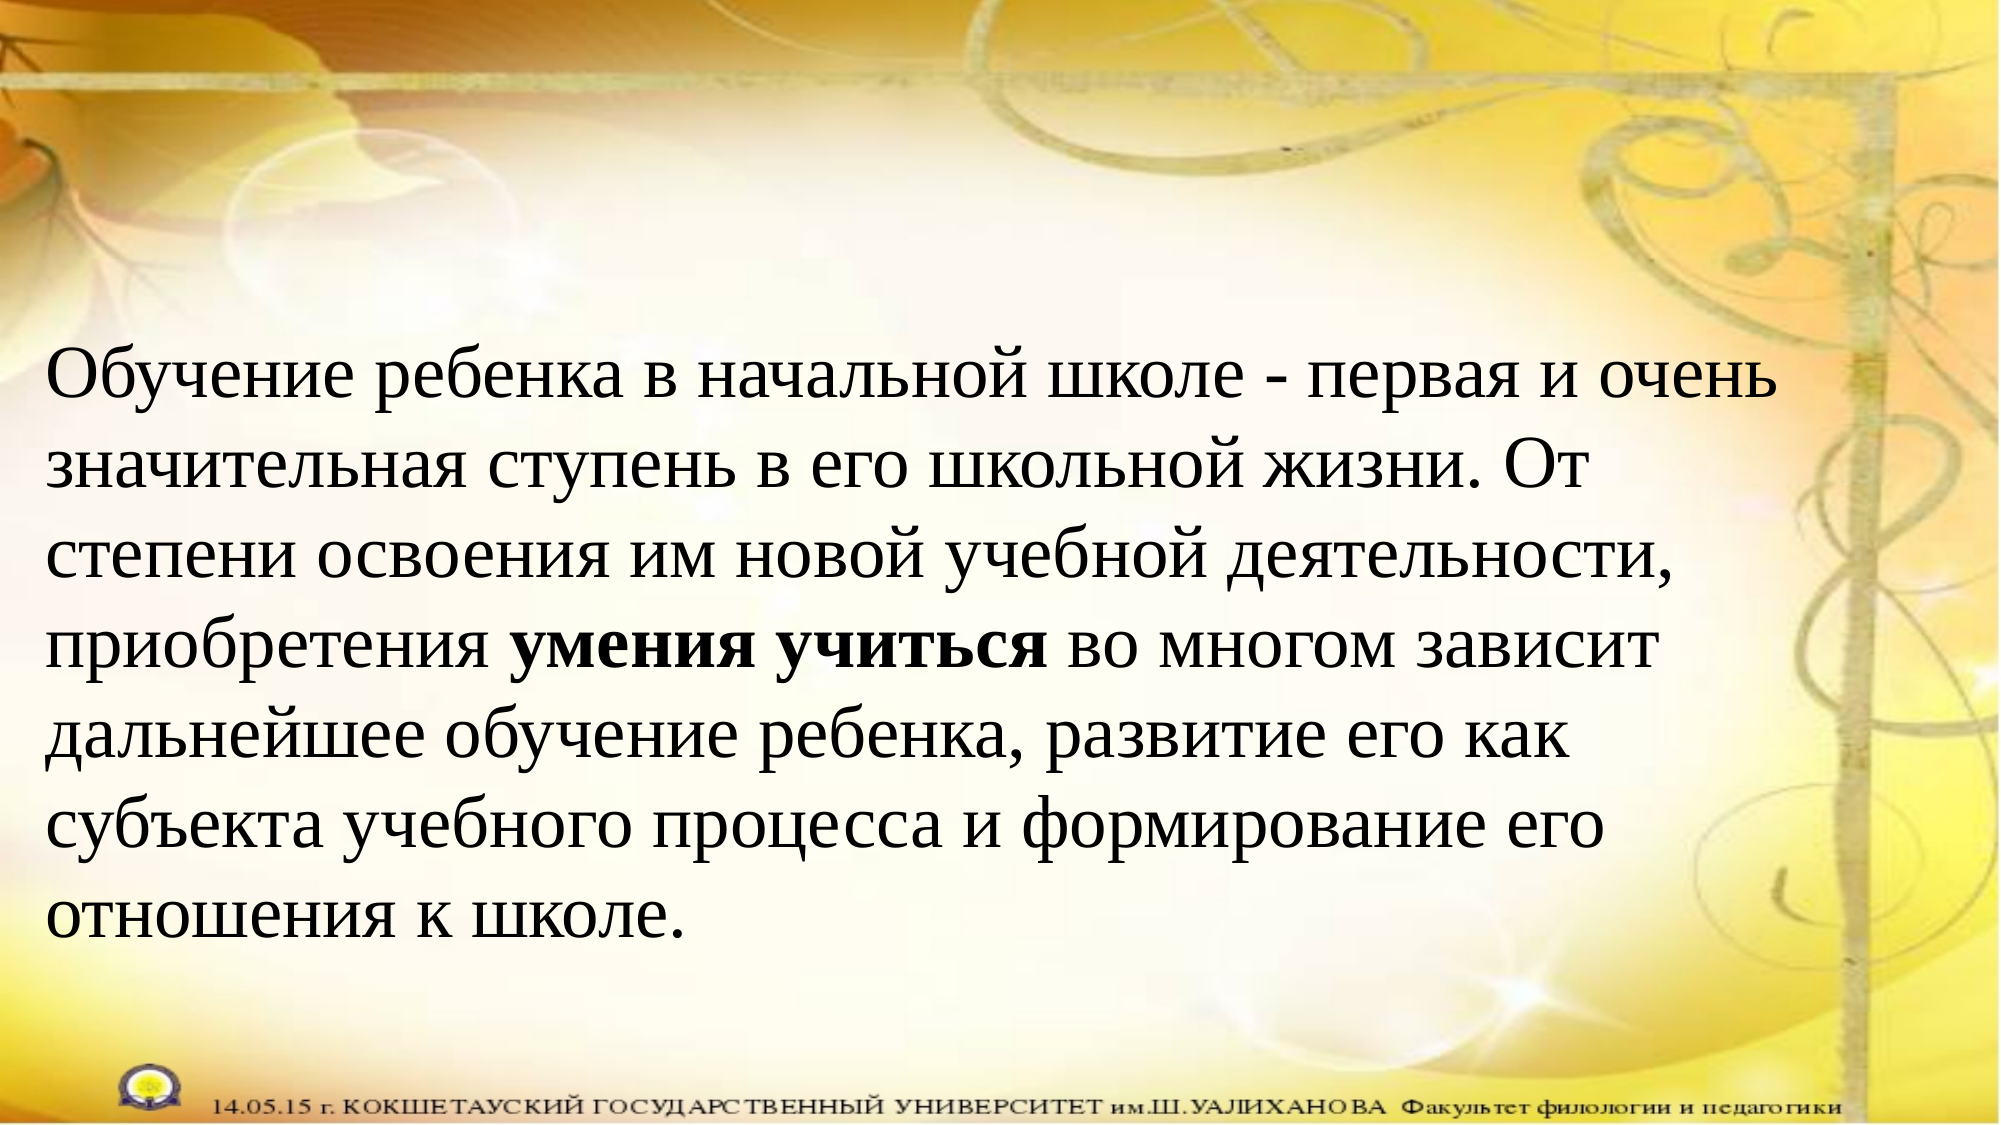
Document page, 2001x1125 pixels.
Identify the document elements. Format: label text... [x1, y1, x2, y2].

text_box Обучение ребенка в начальной школе - первая и очень значительная ступень в его школьной жизни. От степени освоения им новой учебной деятельности, приобретения умения учиться во многом зависит дальнейшее обучение ребенка, развитие его как субъекта учебного процесса и формирование его отношения к школе. [30, 315, 1800, 960]
picture [0, 0, 2001, 1125]
